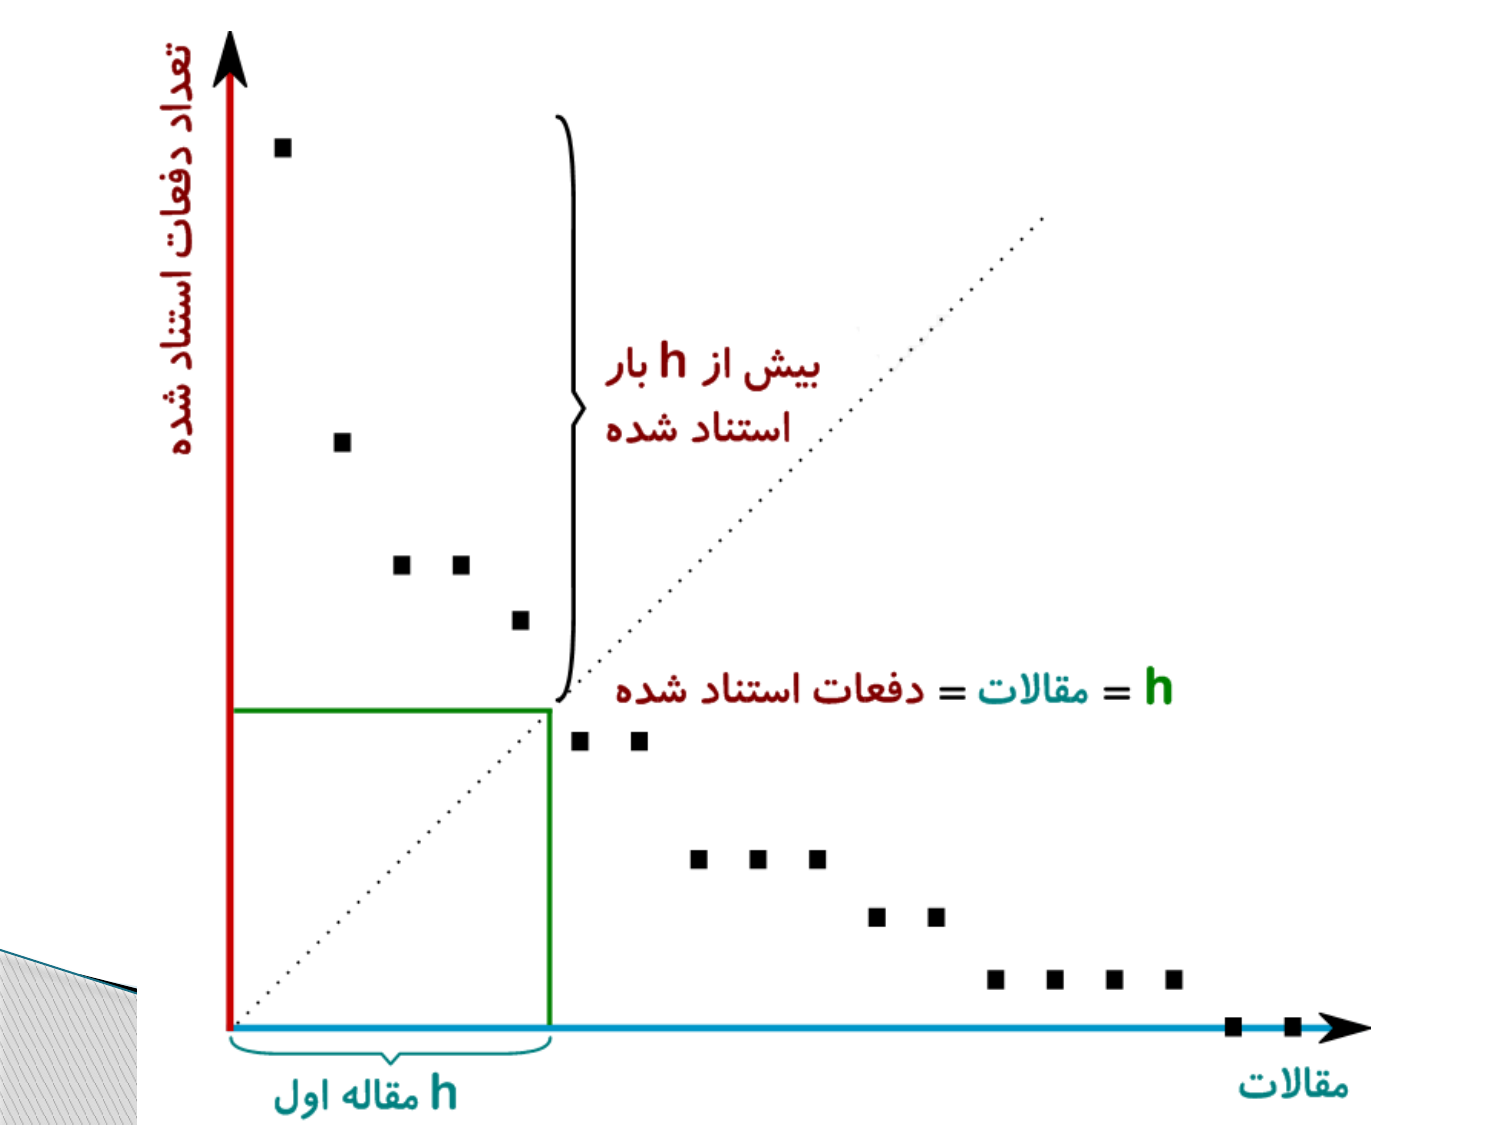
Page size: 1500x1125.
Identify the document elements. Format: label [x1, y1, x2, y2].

picture [137, 31, 1371, 1125]
